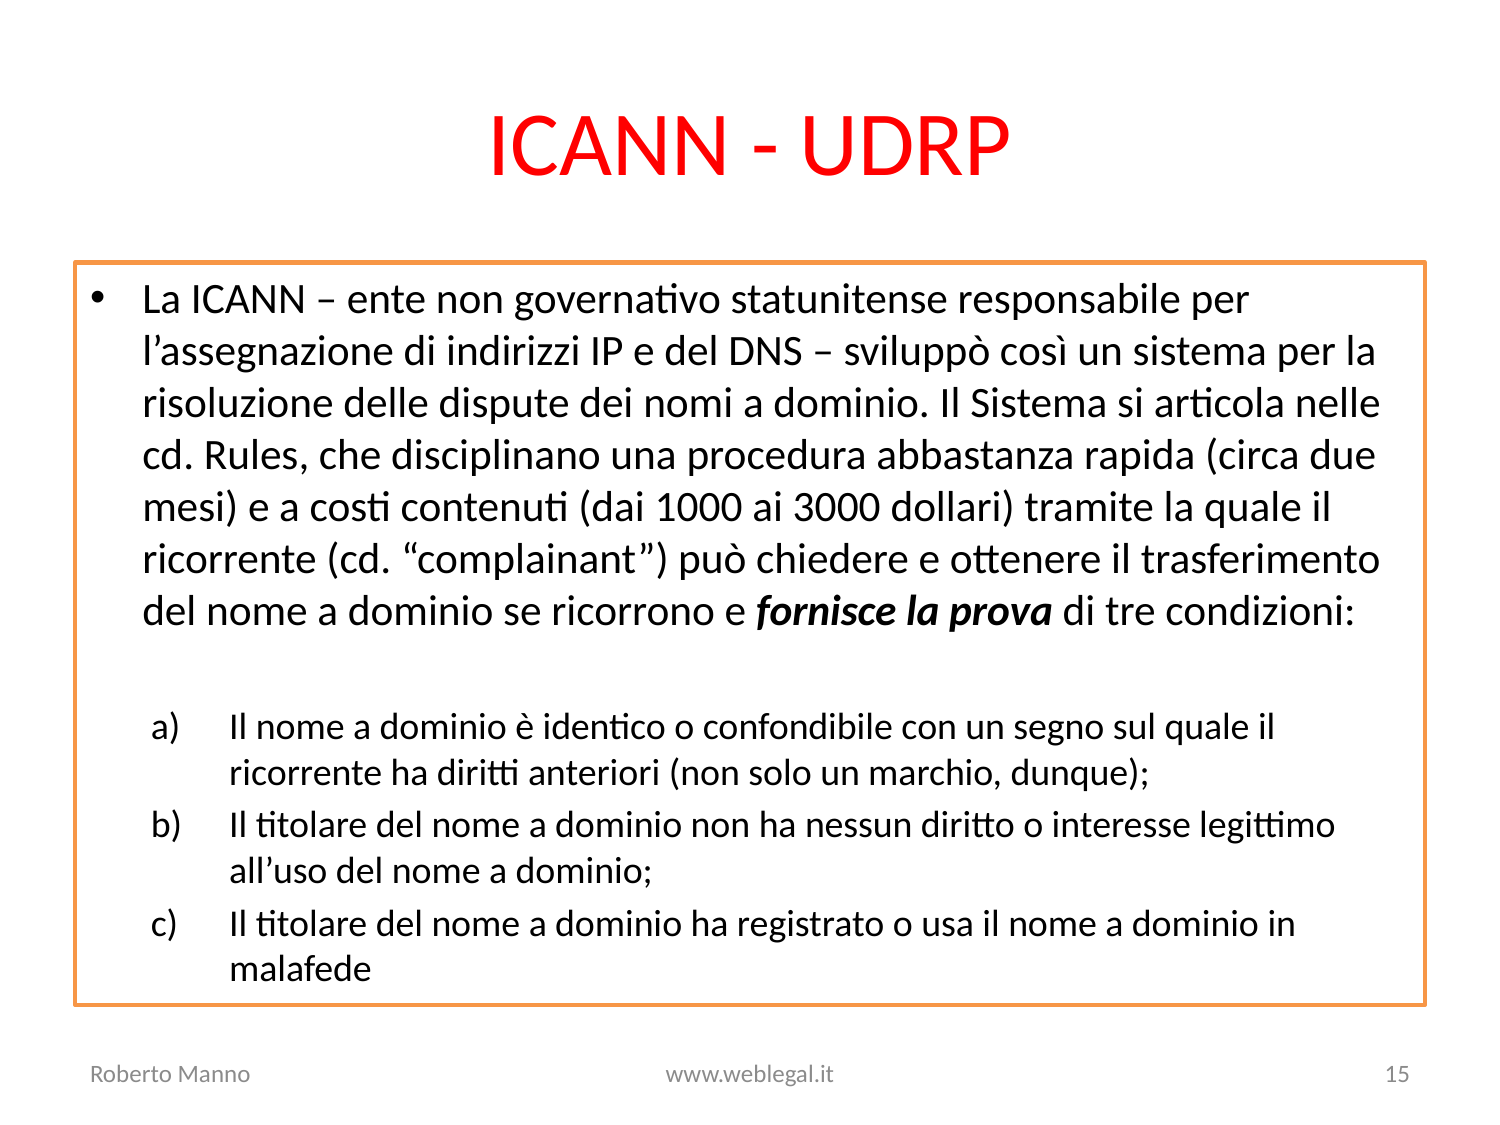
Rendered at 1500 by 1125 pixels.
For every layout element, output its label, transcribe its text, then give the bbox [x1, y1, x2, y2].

slide_number Roberto Manno [75, 1042, 425, 1103]
footer www.weblegal.it [512, 1042, 988, 1103]
slide_number 15 [1074, 1042, 1425, 1103]
list La ICANN – ente non governativo statunitense responsabile per l’assegnazione di indirizzi IP e del DNS – sviluppò così un sistema per la risoluzione delle dispute dei nomi a dominio. Il Sistema si articola nelle cd. Rules, che disciplinano una procedura abbastanza rapida (circa due mesi) e a costi contenuti (dai 1000 ai 3000 dollari) tramite la quale il ricorrente (cd. “complainant”) può chiedere e ottenere il trasferimento del nome a dominio se ricorrono e fornisce la prova di tre condizioni: Il nome a dominio è identico o confondibile con un segno sul quale il ricorrente ha diritti anteriori (non solo un marchio, dunque); Il titolare del nome a dominio non ha nessun diritto o interesse legittimo all’uso del nome a dominio; Il titolare del nome a dominio ha registrato o usa il nome a dominio in malafede [73, 260, 1427, 1007]
title ICANN - UDRP [75, 45, 1425, 233]
